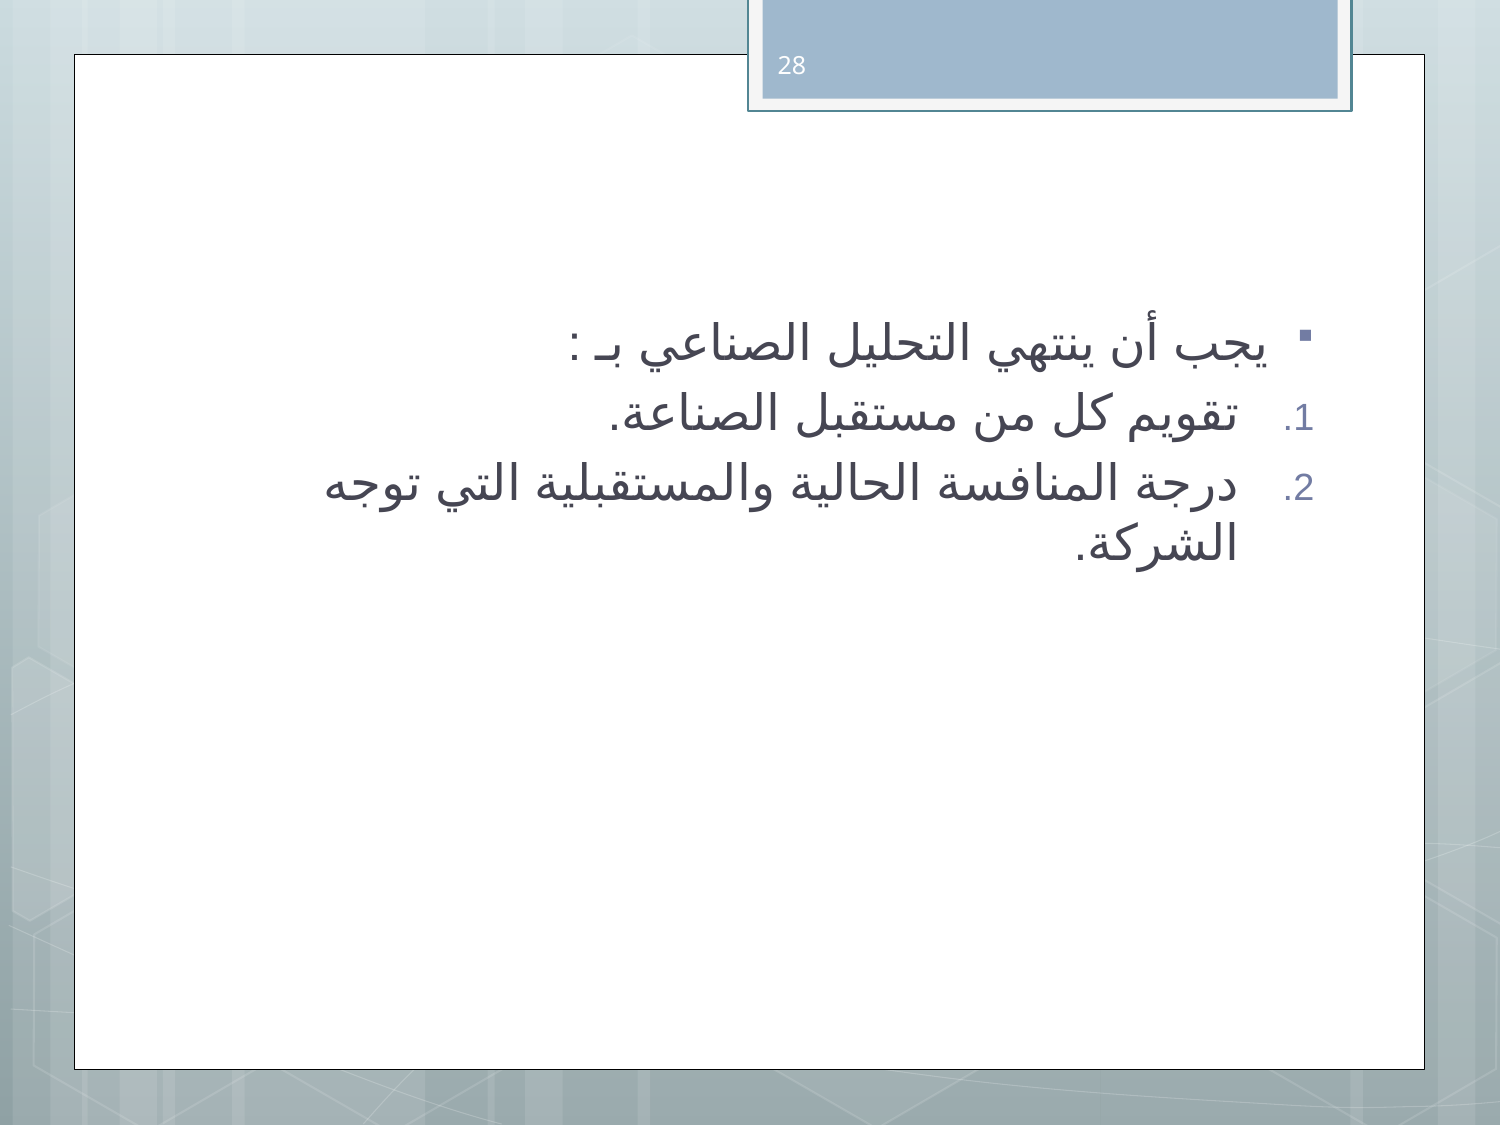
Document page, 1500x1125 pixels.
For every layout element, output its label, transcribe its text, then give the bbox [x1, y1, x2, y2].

list يجب أن ينتهي التحليل الصناعي بـ : تقويم كل من مستقبل الصناعة. درجة المنافسة الحالية والمستقبلية التي توجه الشركة. [194, 302, 1341, 917]
slide_number 28 [762, 36, 982, 97]
